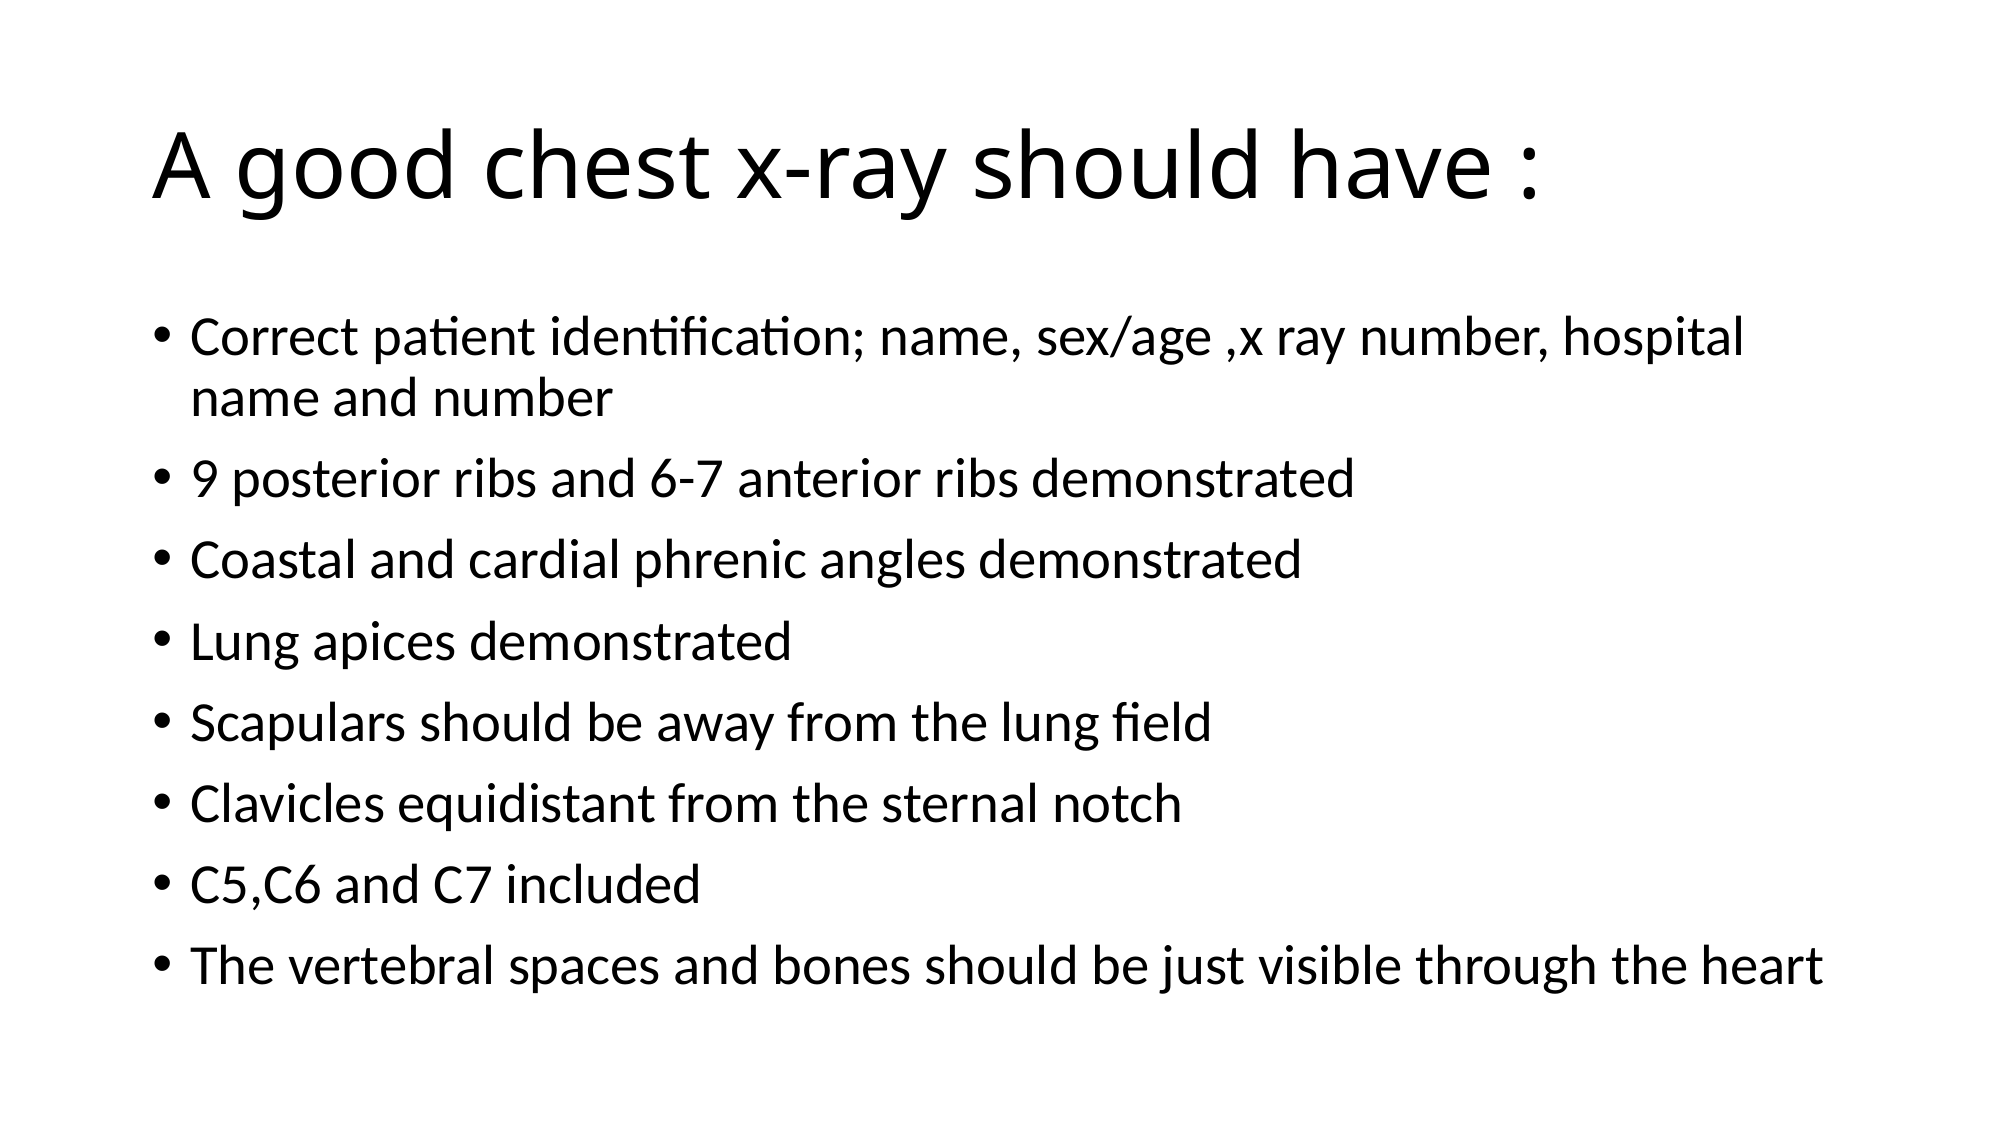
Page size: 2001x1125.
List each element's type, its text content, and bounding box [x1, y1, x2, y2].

title A good chest x-ray should have : [137, 59, 1863, 278]
list Correct patient identification; name, sex/age ,x ray number, hospital name and number 9 posterior ribs and 6-7 anterior ribs demonstrated Coastal and cardial phrenic angles demonstrated Lung apices demonstrated Scapulars should be away from the lung field Clavicles equidistant from the sternal notch C5,C6 and C7 included The vertebral spaces and bones should be just visible through the heart [137, 299, 1863, 1014]
